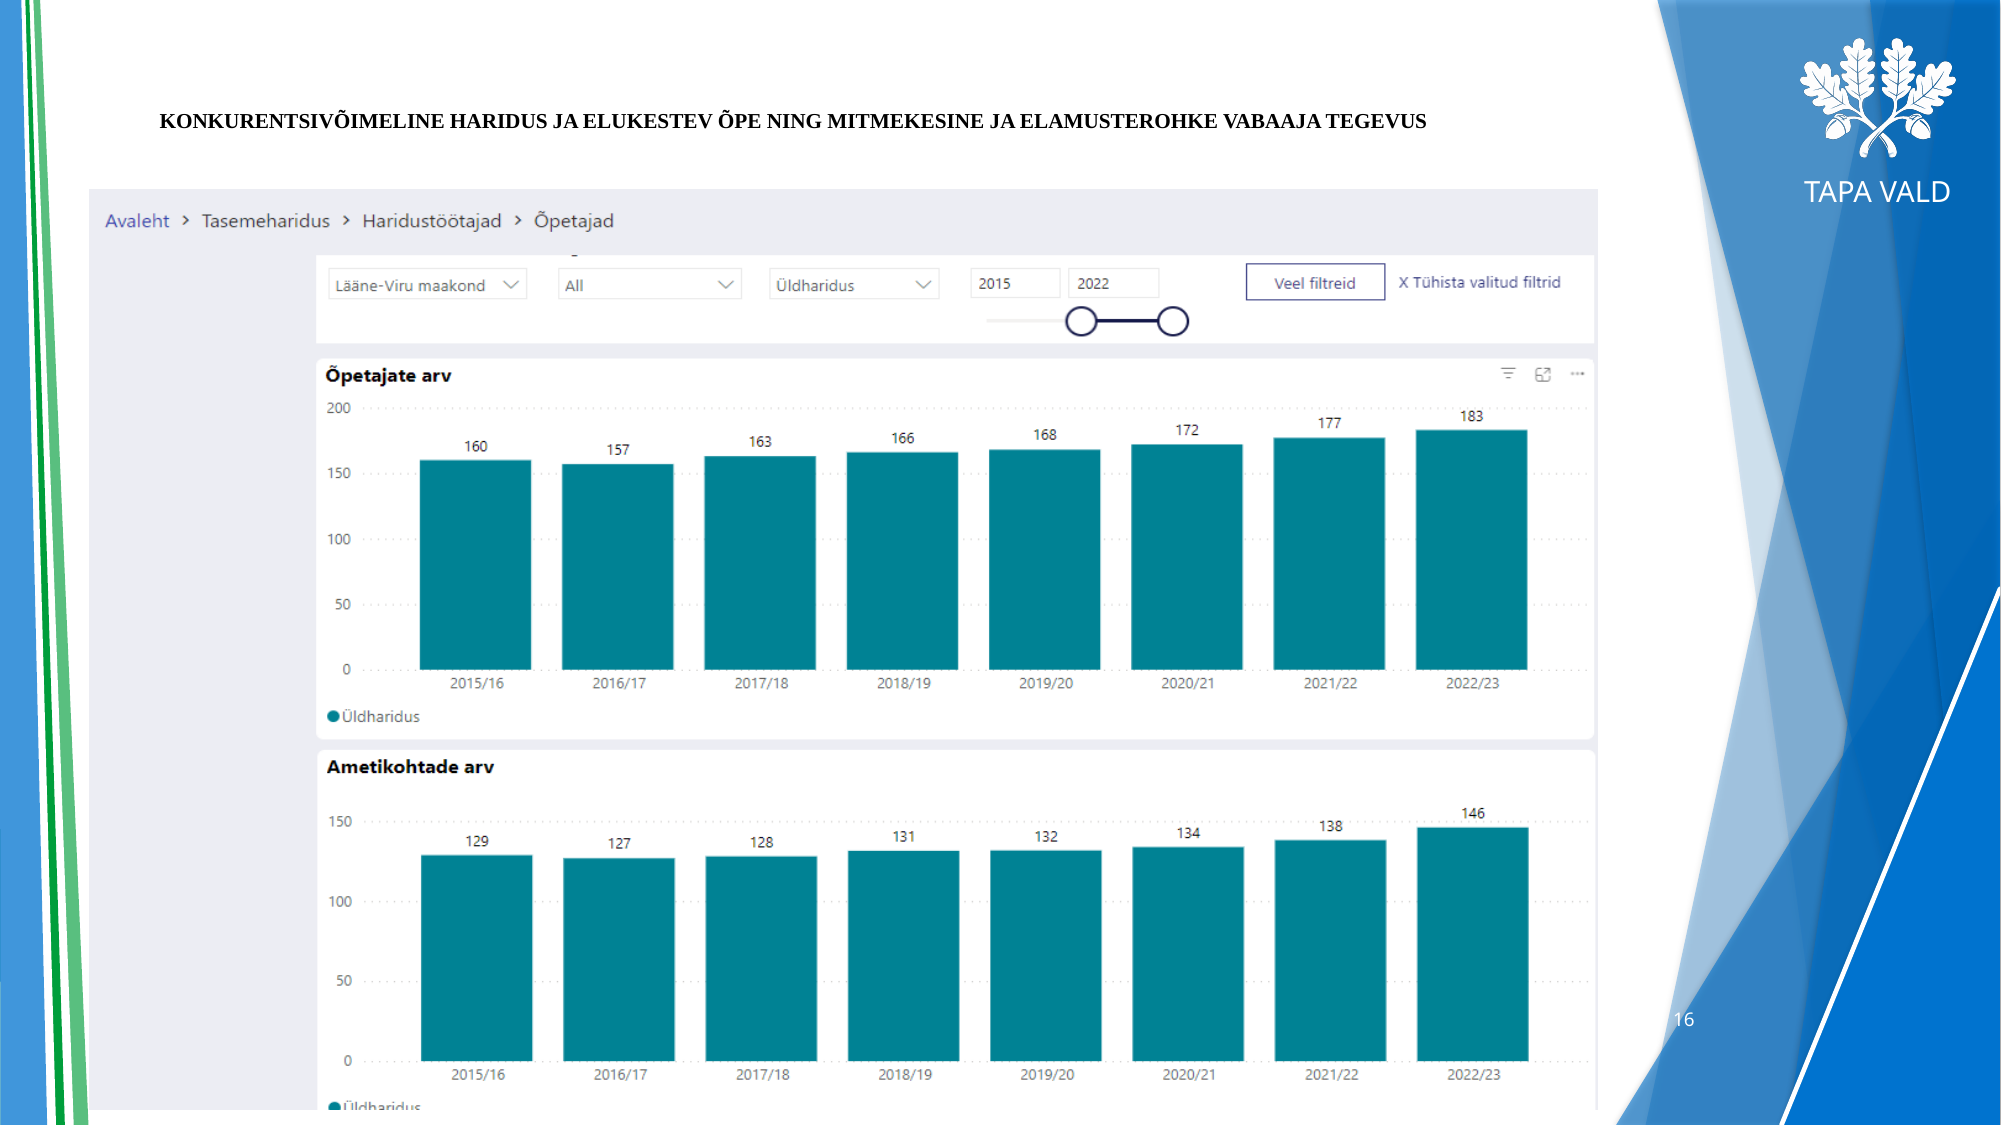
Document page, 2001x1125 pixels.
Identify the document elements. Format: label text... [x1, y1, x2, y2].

slide_number 16 [1601, 990, 1710, 1051]
title KONKURENTSIVÕIMELINE HARIDUS JA ELUKESTEV ÕPE NING MITMEKESINE JA ELAMUSTEROHKE VABAAJA TEGEVUS [144, 99, 1710, 193]
picture [1800, 38, 1956, 158]
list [88, 189, 1598, 1111]
